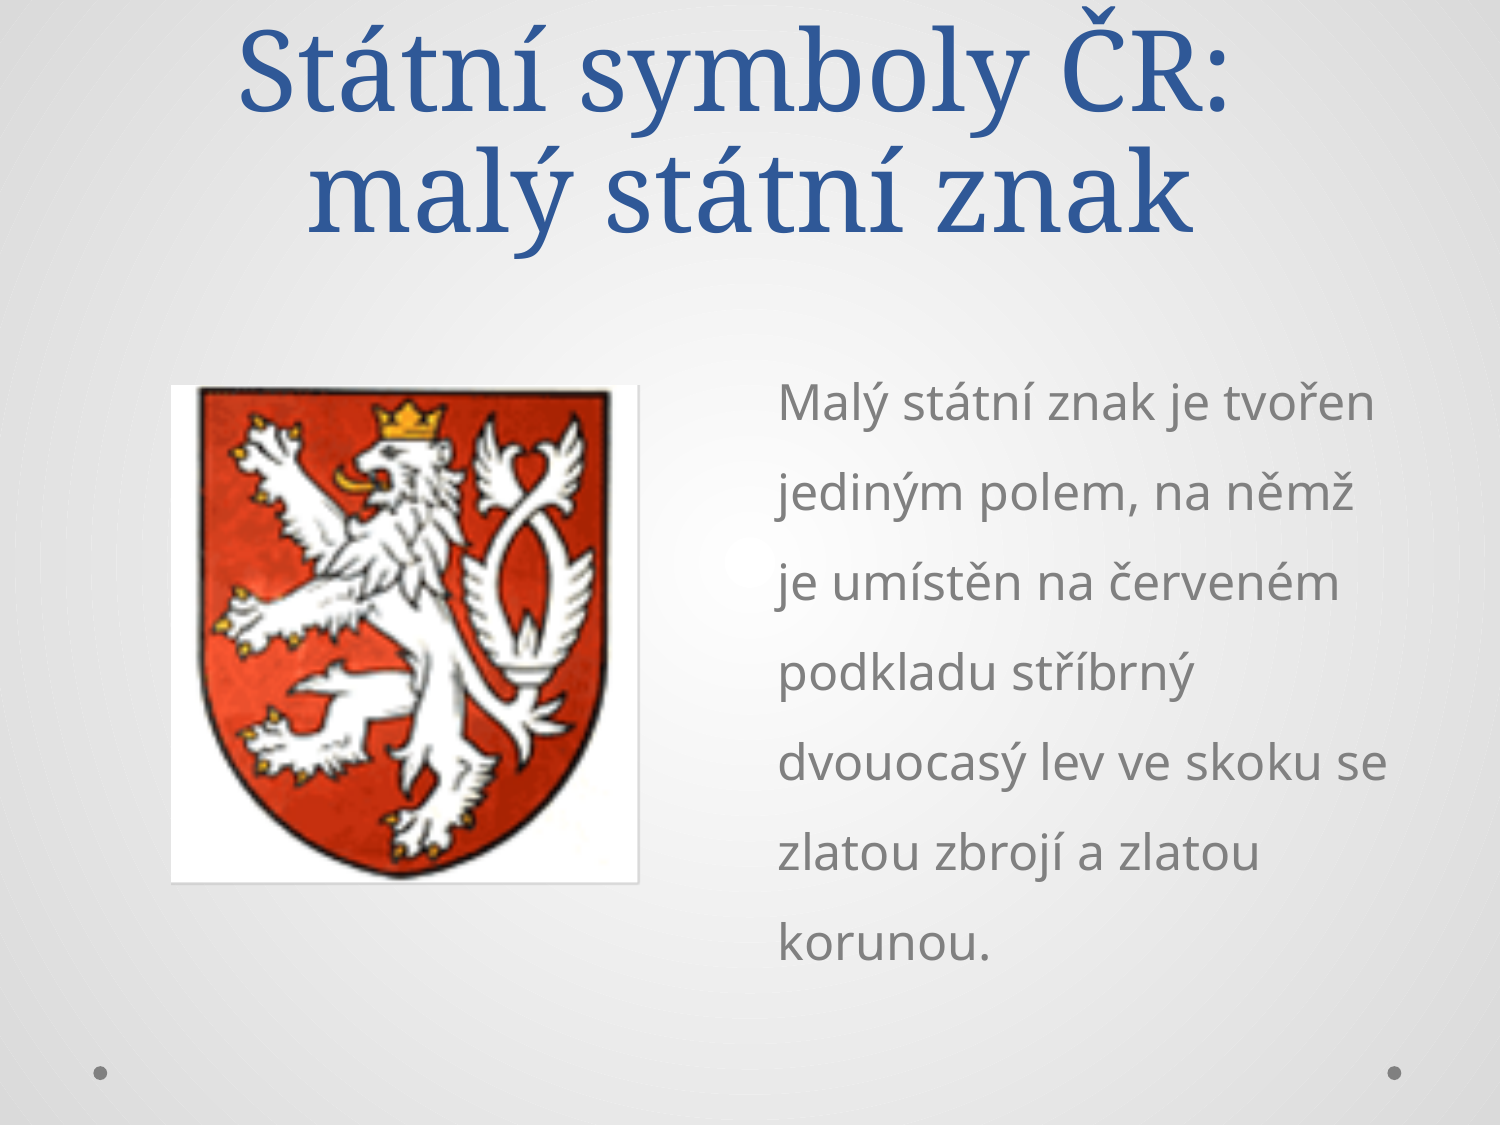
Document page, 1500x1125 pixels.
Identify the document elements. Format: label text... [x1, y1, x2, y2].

list Malý státní znak je tvořen jediným polem, na němž je umístěn na červeném podkladu stříbrný dvouocasý lev ve skoku se zlatou zbrojí a zlatou korunou. [762, 262, 1425, 1005]
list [170, 385, 644, 889]
title Státní symboly ČR: malý státní znak [75, 0, 1425, 263]
